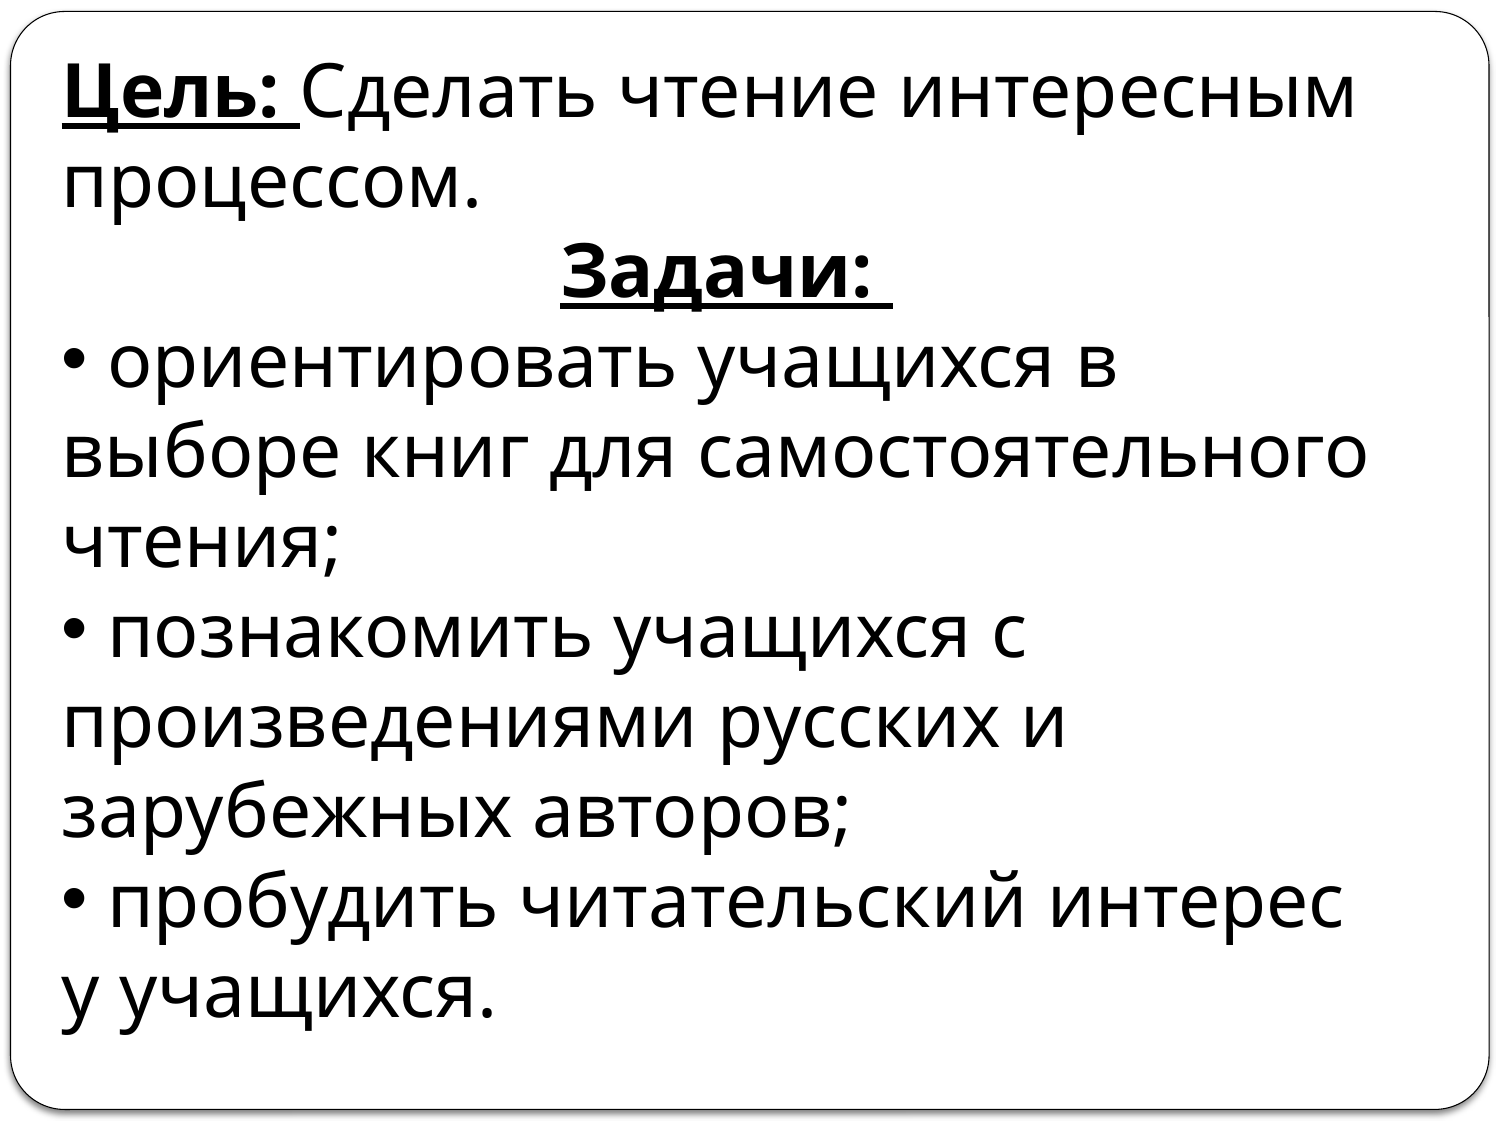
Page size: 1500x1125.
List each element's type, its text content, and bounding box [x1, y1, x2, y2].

text_box Цель: Сделать чтение интересным процессом. Задачи: ориентировать учащихся в выборе книг для самостоятельного чтения; познакомить учащихся с произведениями русских и зарубежных авторов; пробудить читательский интерес у учащихся. [46, 35, 1407, 1110]
